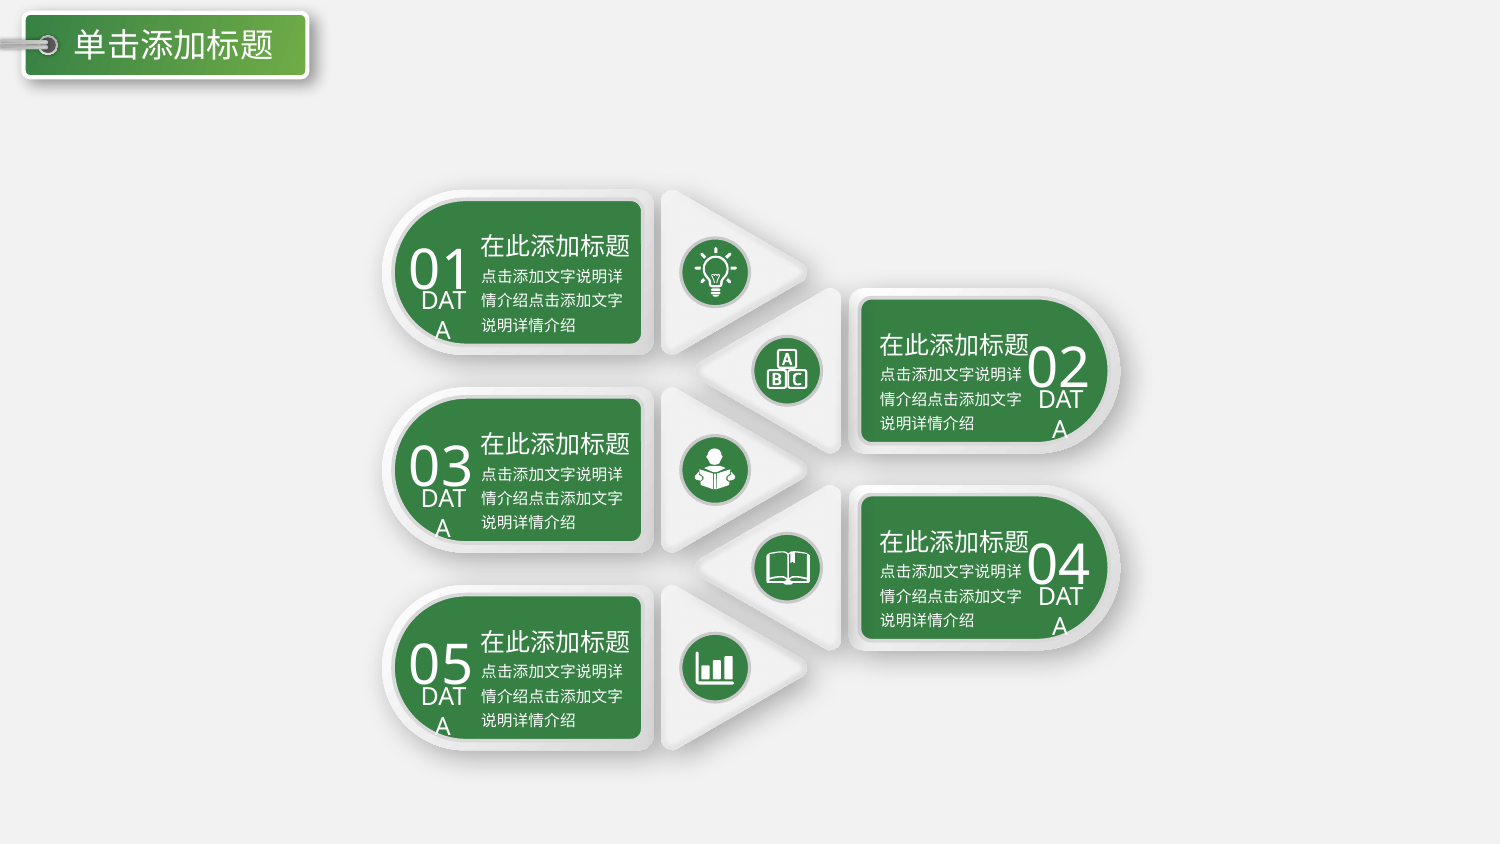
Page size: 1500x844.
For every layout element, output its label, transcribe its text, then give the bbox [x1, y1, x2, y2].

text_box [680, 237, 750, 307]
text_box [620, 577, 786, 723]
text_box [864, 518, 1121, 649]
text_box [882, 288, 1121, 321]
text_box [379, 223, 653, 354]
text_box [22, 11, 309, 79]
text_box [382, 387, 620, 420]
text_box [752, 336, 822, 406]
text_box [379, 618, 653, 749]
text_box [716, 280, 882, 426]
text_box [379, 420, 653, 551]
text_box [0, 40, 48, 49]
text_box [680, 633, 750, 702]
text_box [620, 181, 786, 328]
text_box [680, 435, 750, 505]
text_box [882, 485, 1121, 518]
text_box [716, 477, 882, 623]
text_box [848, 623, 1121, 651]
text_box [382, 189, 620, 223]
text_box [620, 379, 786, 525]
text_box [848, 426, 1121, 454]
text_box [864, 321, 1121, 452]
text_box 单击添加标题 [39, 17, 308, 72]
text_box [382, 585, 620, 618]
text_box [38, 35, 58, 55]
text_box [752, 533, 822, 602]
